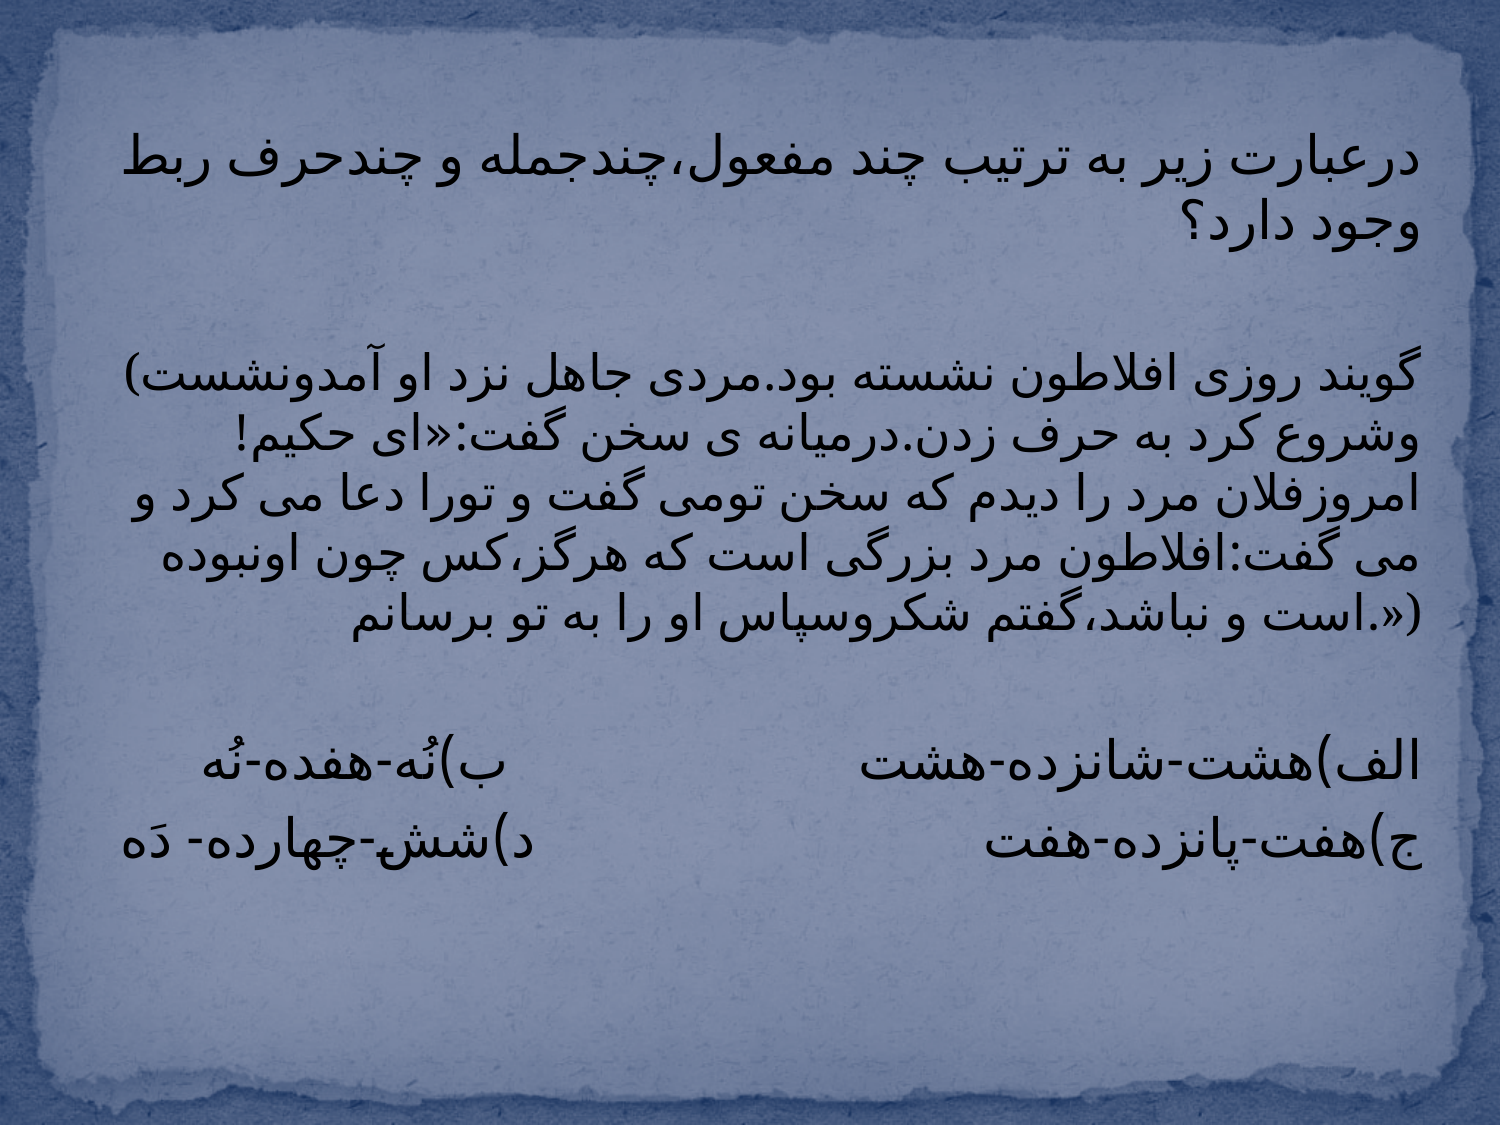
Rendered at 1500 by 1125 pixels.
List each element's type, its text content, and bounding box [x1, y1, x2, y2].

list درعبارت زیر به ترتیب چند مفعول،چندجمله و چندحرف ربط وجود دارد؟ (گویند روزی افلاطون نشسته بود.مردی جاهل نزد او آمدونشست وشروع کرد به حرف زدن.درمیانه ی سخن گفت:«ای حکیم!امروزفلان مرد را دیدم که سخن تومی گفت و تورا دعا می کرد و می گفت:افلاطون مرد بزرگی است که هرگز،کس چون اونبوده است و نباشد،گفتم شکروسپاس او را به تو برسانم.») الف)هشت-شانزده-هشت ب)نُه-هفده-نُه ج)هفت-پانزده-هفت د)شش-چهارده- دَه [87, 112, 1438, 888]
